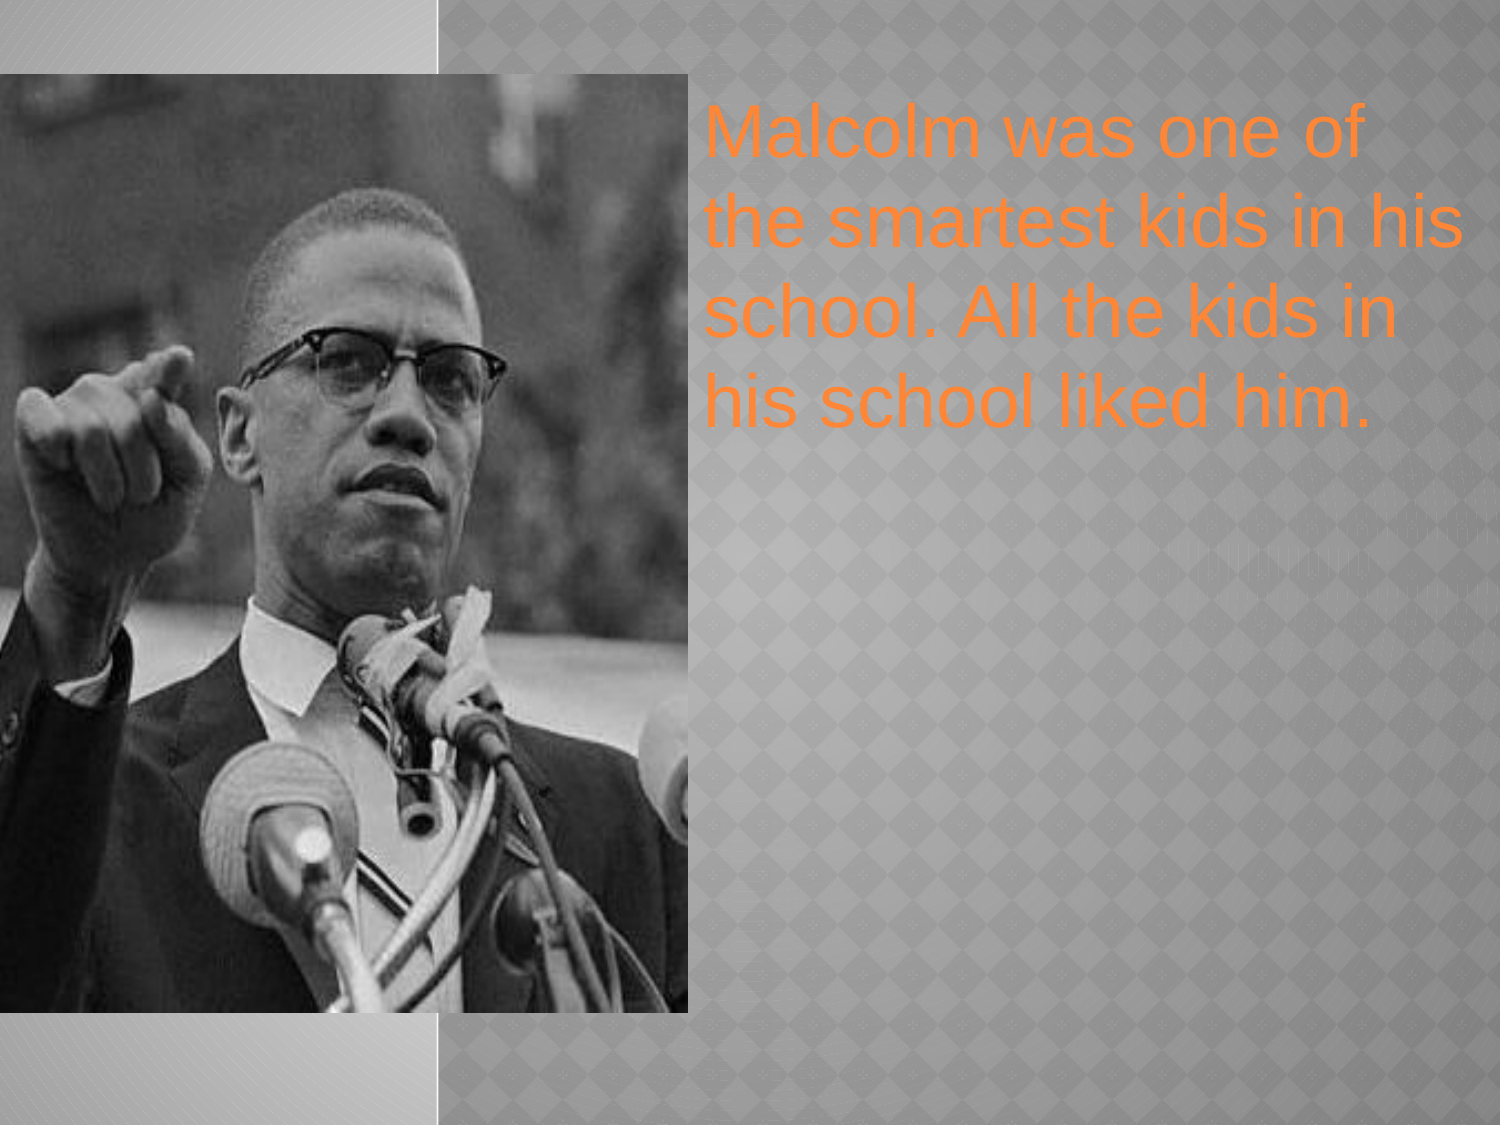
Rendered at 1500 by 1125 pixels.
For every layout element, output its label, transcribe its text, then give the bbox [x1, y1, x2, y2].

text_box Malcolm was one of the smartest kids in his school. All the kids in his school liked him. [689, 74, 1500, 450]
picture [0, 74, 688, 1013]
